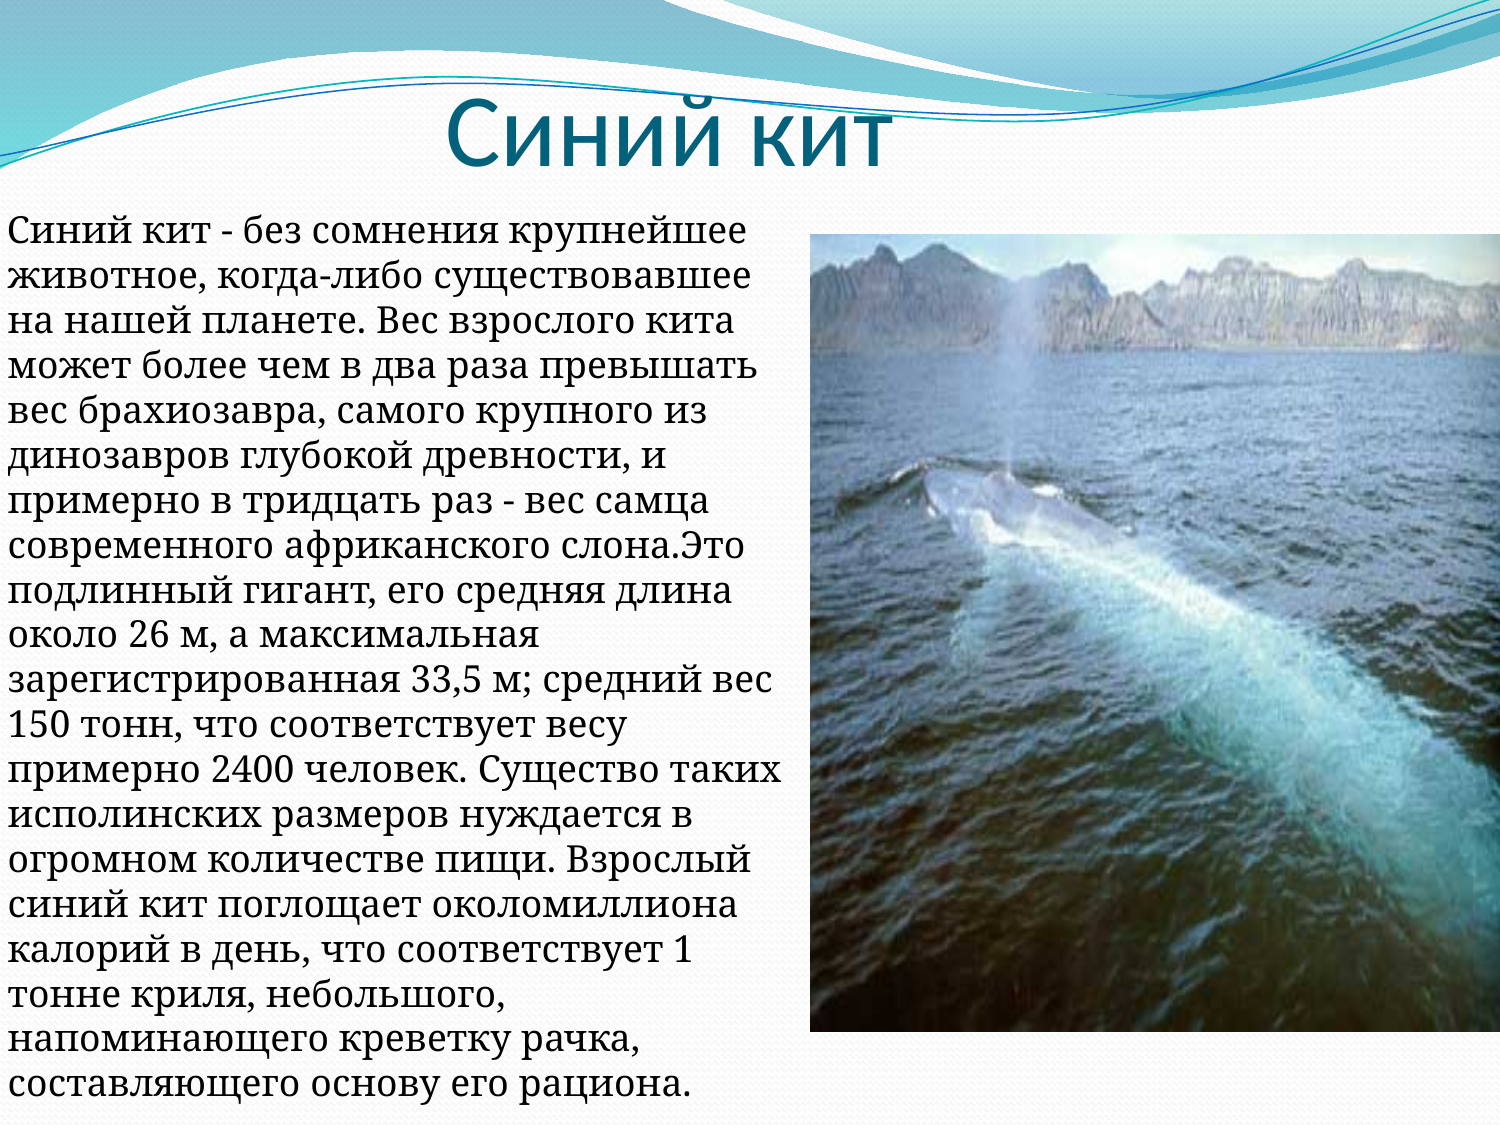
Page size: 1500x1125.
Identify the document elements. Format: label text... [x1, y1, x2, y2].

picture [810, 234, 1500, 1032]
list Синий кит - без сомнения крупнейшее животное, когда-либо существовавшее на нашей планете. Вес взрослого кита может более чем в два раза превышать вес брахиозавра, самого крупного из динозавров глубокой древности, и примерно в тридцать раз - вес самца современного африканского слона.Это подлинный гигант, его средняя длина около 26 м, а максимальная зарегистрированная 33,5 м; средний вес 150 тонн, что соответствует весу примерно 2400 человек. Существо таких исполинских размеров нуждается в огромном количестве пищи. Взрослый синий кит поглощает околомиллиона калорий в день, что соответствует 1 тонне криля, небольшого, напоминающего креветку рачка, составляющего основу его рациона. [0, 199, 821, 1125]
title Синий кит [445, 0, 1500, 188]
